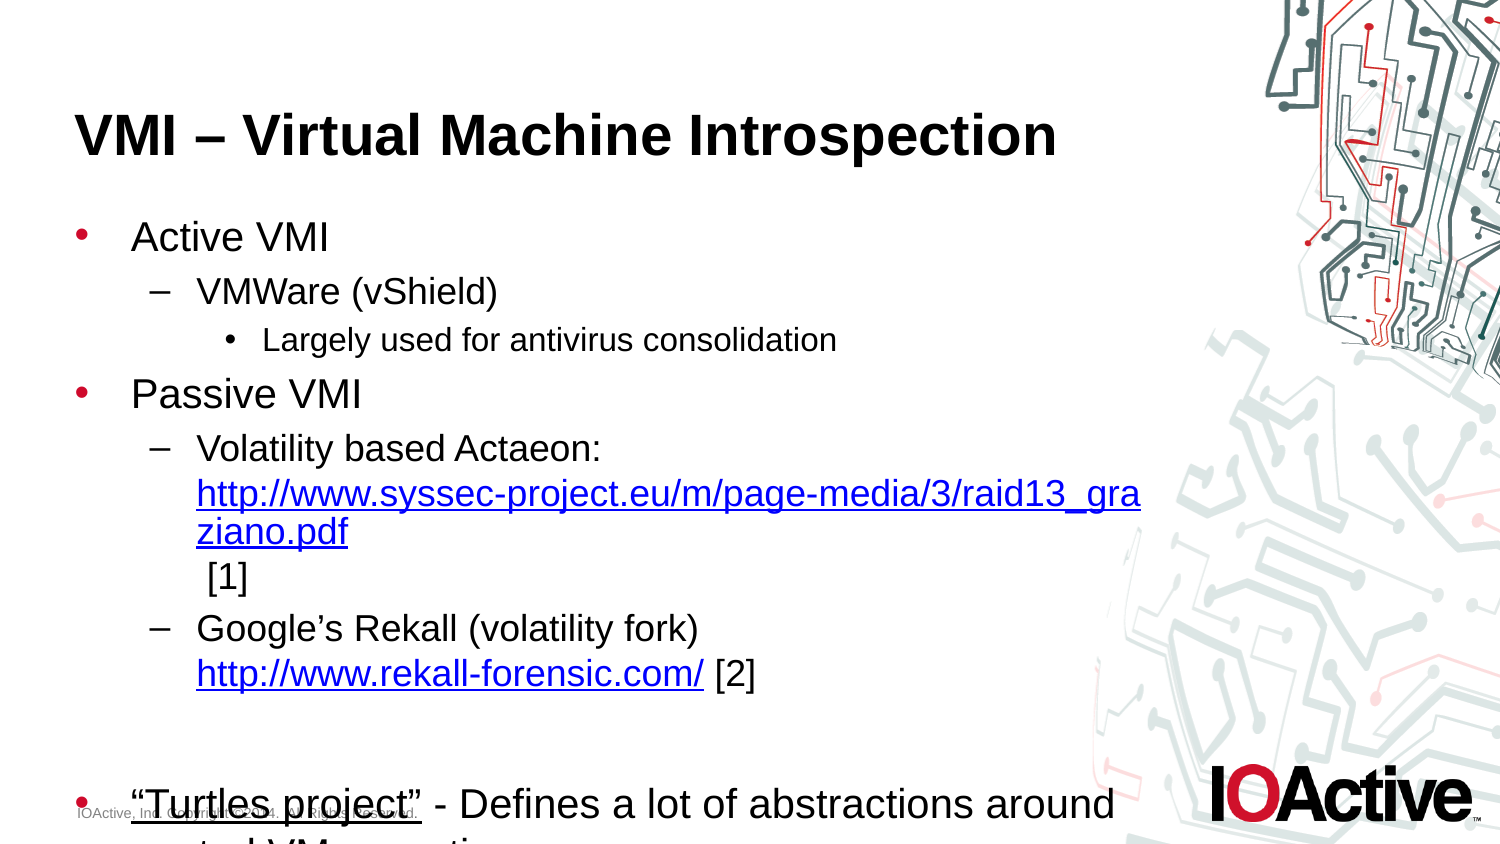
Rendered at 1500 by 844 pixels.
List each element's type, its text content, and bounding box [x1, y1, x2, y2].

picture [0, 0, 1500, 844]
title VMI – Virtual Machine Introspection [74, 96, 1213, 238]
list Active VMI VMWare (vShield) Largely used for antivirus consolidation Passive VMI Volatility based Actaeon: http://www.syssec-project.eu/m/page-media/3/raid13_graziano.pdf [1] Google’s Rekall (volatility fork) http://www.rekall-forensic.com/ [2] “Turtles project” - Defines a lot of abstractions around nested VM operations [74, 209, 1155, 785]
